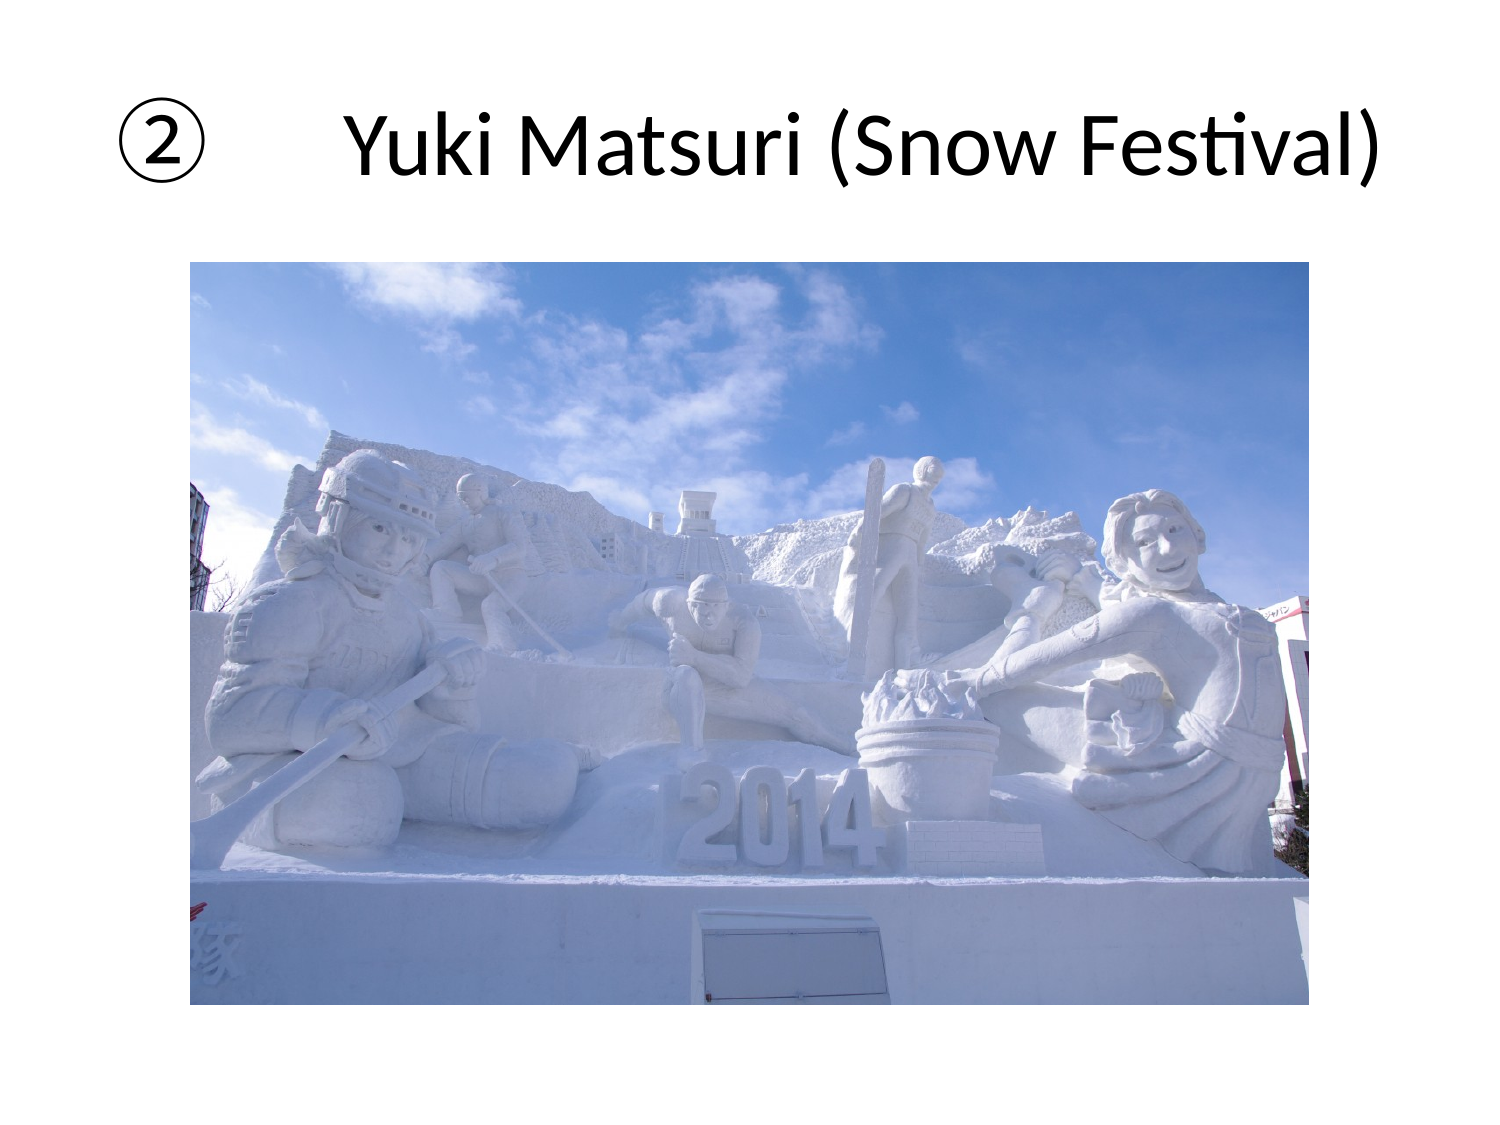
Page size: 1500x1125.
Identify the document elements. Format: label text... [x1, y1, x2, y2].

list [190, 262, 1310, 1006]
title ② Yuki Matsuri (Snow Festival) [75, 45, 1425, 233]
